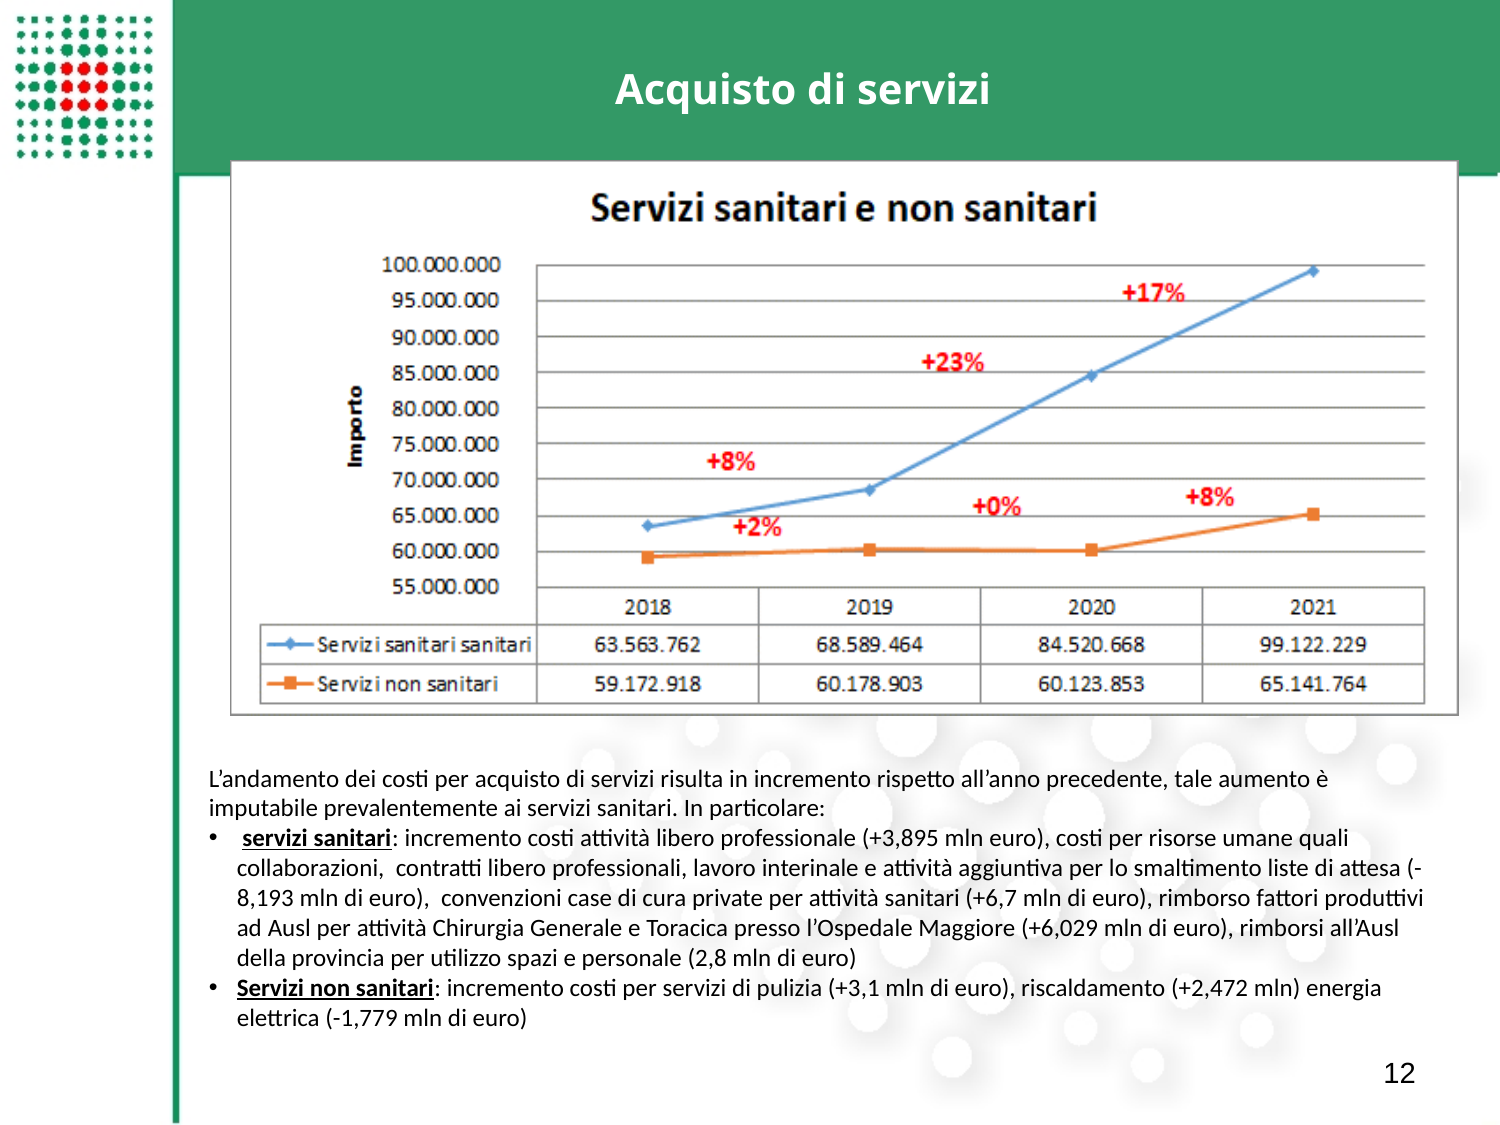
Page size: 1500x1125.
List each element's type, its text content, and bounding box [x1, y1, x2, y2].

text_box Acquisto di servizi [194, 55, 1412, 120]
slide_number 12 [1080, 1046, 1431, 1125]
text_box L’andamento dei costi per acquisto di servizi risulta in incremento rispetto all’anno precedente, tale aumento è imputabile prevalentemente ai servizi sanitari. In particolare: servizi sanitari: incremento costi attività libero professionale (+3,895 mln euro), costi per risorse umane quali collaborazioni, contratti libero professionali, lavoro interinale e attività aggiuntiva per lo smaltimento liste di attesa (-8,193 mln di euro), convenzioni case di cura private per attività sanitari (+6,7 mln di euro), rimborso fattori produttivi ad Ausl per attività Chirurgia Generale e Toracica presso l’Ospedale Maggiore (+6,029 mln di euro), rimborsi all’Ausl della provincia per utilizzo spazi e personale (2,8 mln di euro) Servizi non sanitari: incremento costi per servizi di pulizia (+3,1 mln di euro), riscaldamento (+2,472 mln) energia elettrica (-1,779 mln di euro) [193, 754, 1459, 1039]
picture [0, 0, 1500, 1125]
